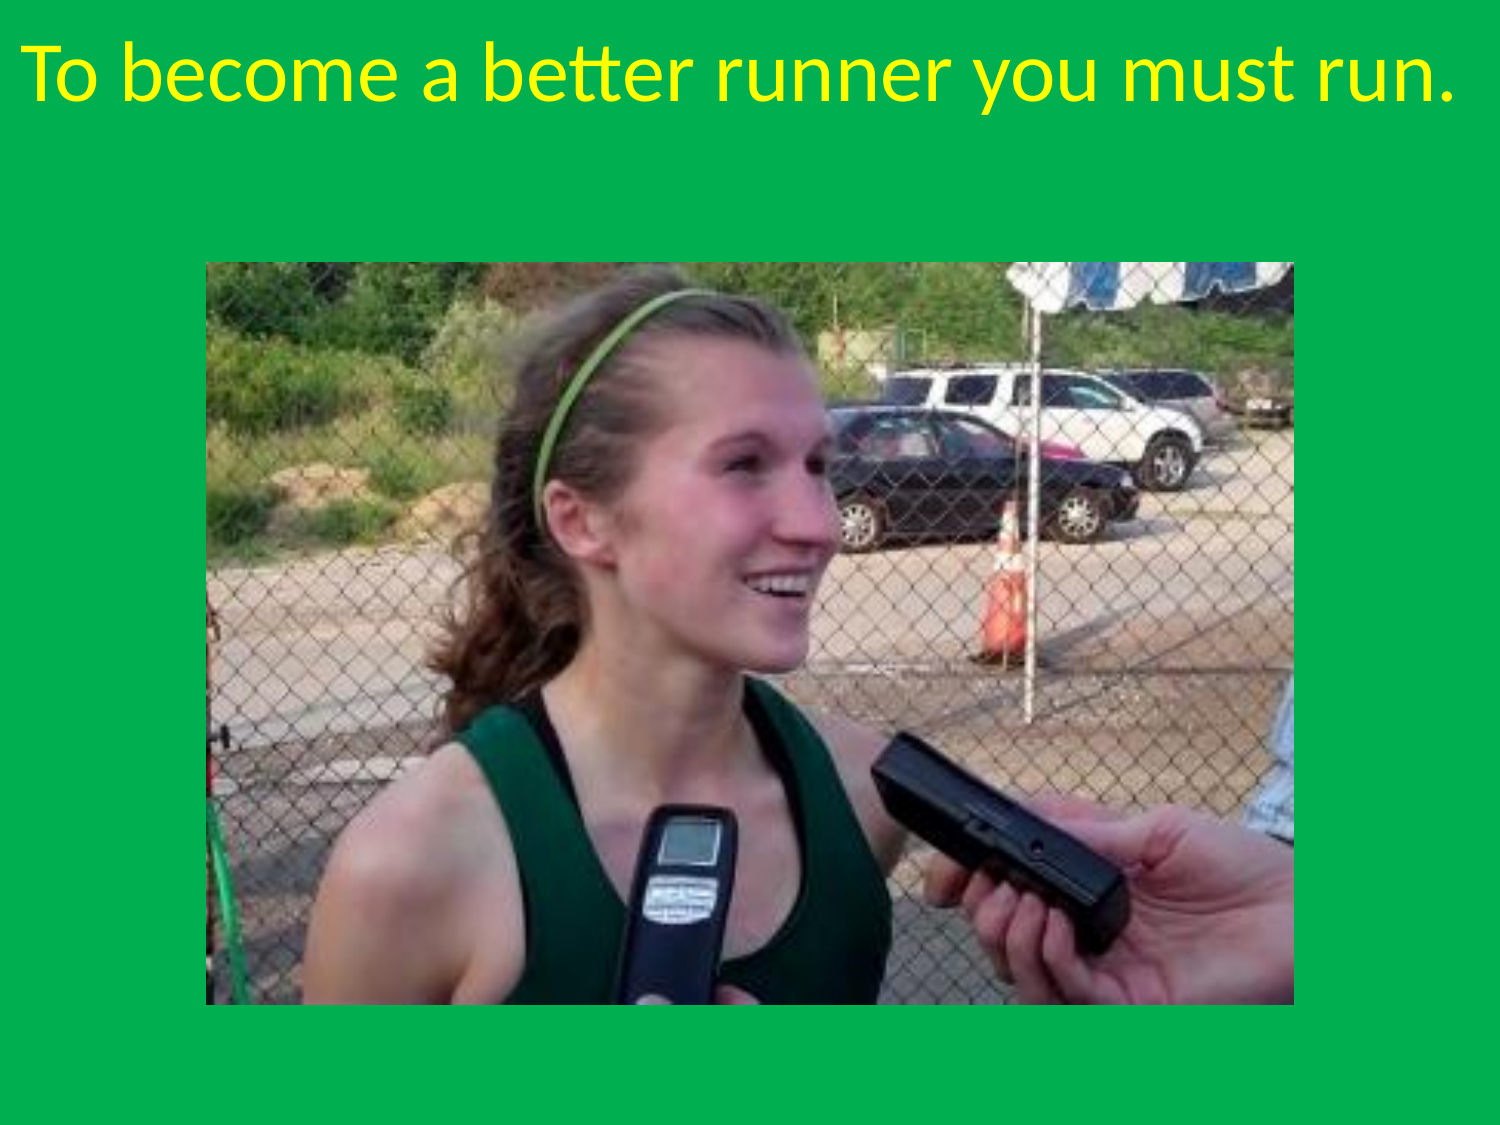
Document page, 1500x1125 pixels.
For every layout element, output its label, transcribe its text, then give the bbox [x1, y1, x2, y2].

title To become a better runner you must run. [0, 0, 1500, 238]
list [206, 262, 1294, 1006]
